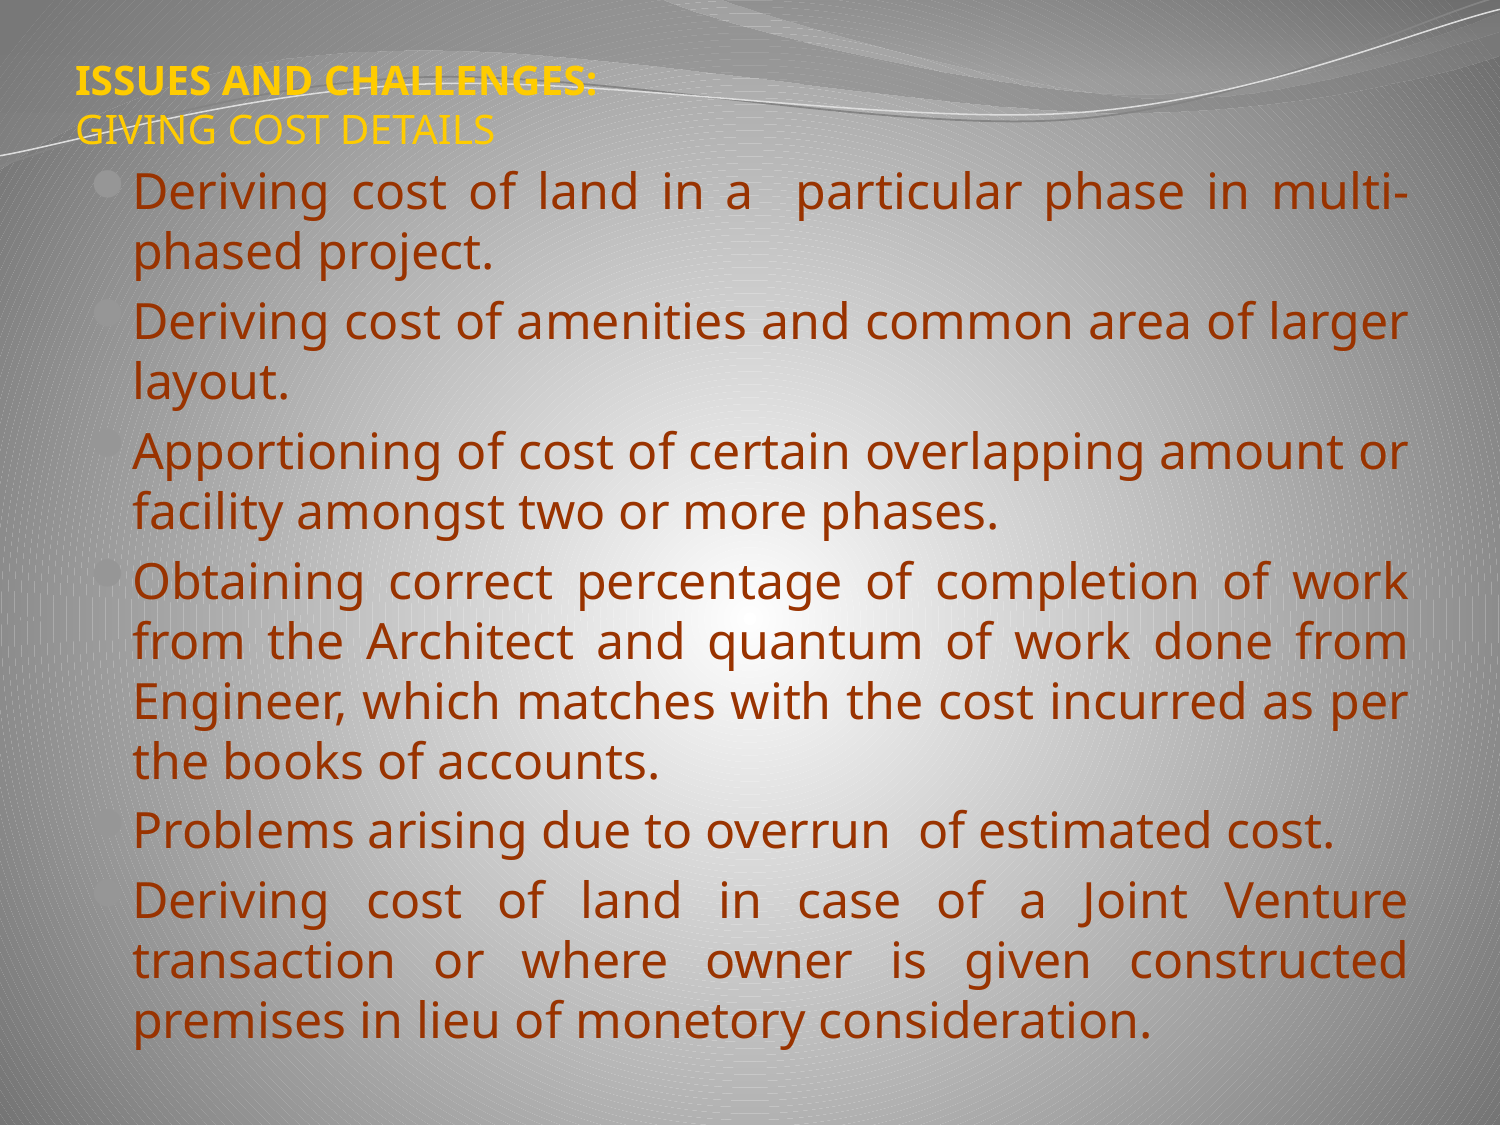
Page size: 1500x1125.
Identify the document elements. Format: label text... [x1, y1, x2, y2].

list Deriving cost of land in a particular phase in multi-phased project. Deriving cost of amenities and common area of larger layout. Apportioning of cost of certain overlapping amount or facility amongst two or more phases. Obtaining correct percentage of completion of work from the Architect and quantum of work done from Engineer, which matches with the cost incurred as per the books of accounts. Problems arising due to overrun of estimated cost. Deriving cost of land in case of a Joint Venture transaction or where owner is given constructed premises in lieu of monetory consideration. [75, 152, 1425, 1079]
title ISSUES AND CHALLENGES: GIVING COST DETAILS [75, 46, 1425, 152]
